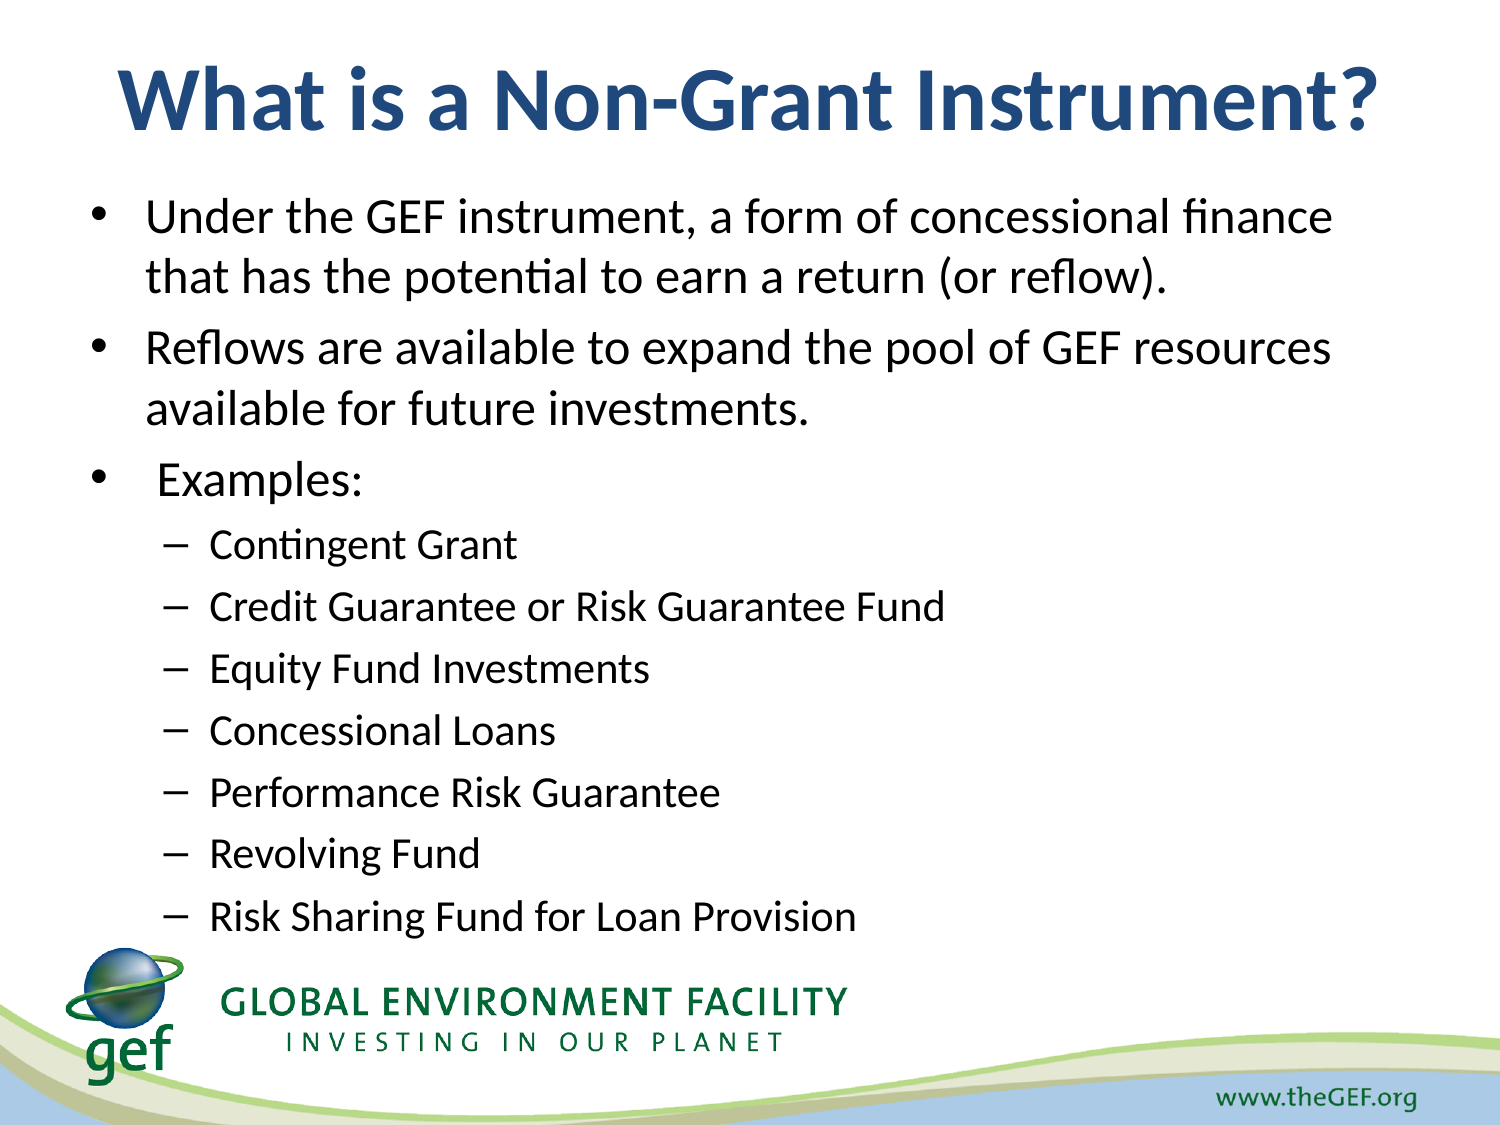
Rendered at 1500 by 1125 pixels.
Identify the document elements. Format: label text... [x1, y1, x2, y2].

title What is a Non-Grant Instrument? [74, 0, 1426, 174]
list Under the GEF instrument, a form of concessional finance that has the potential to earn a return (or reflow). Reflows are available to expand the pool of GEF resources available for future investments. Examples: Contingent Grant Credit Guarantee or Risk Guarantee Fund Equity Fund Investments Concessional Loans Performance Risk Guarantee Revolving Fund Risk Sharing Fund for Loan Provision [74, 174, 1426, 951]
picture [0, 920, 1500, 1125]
